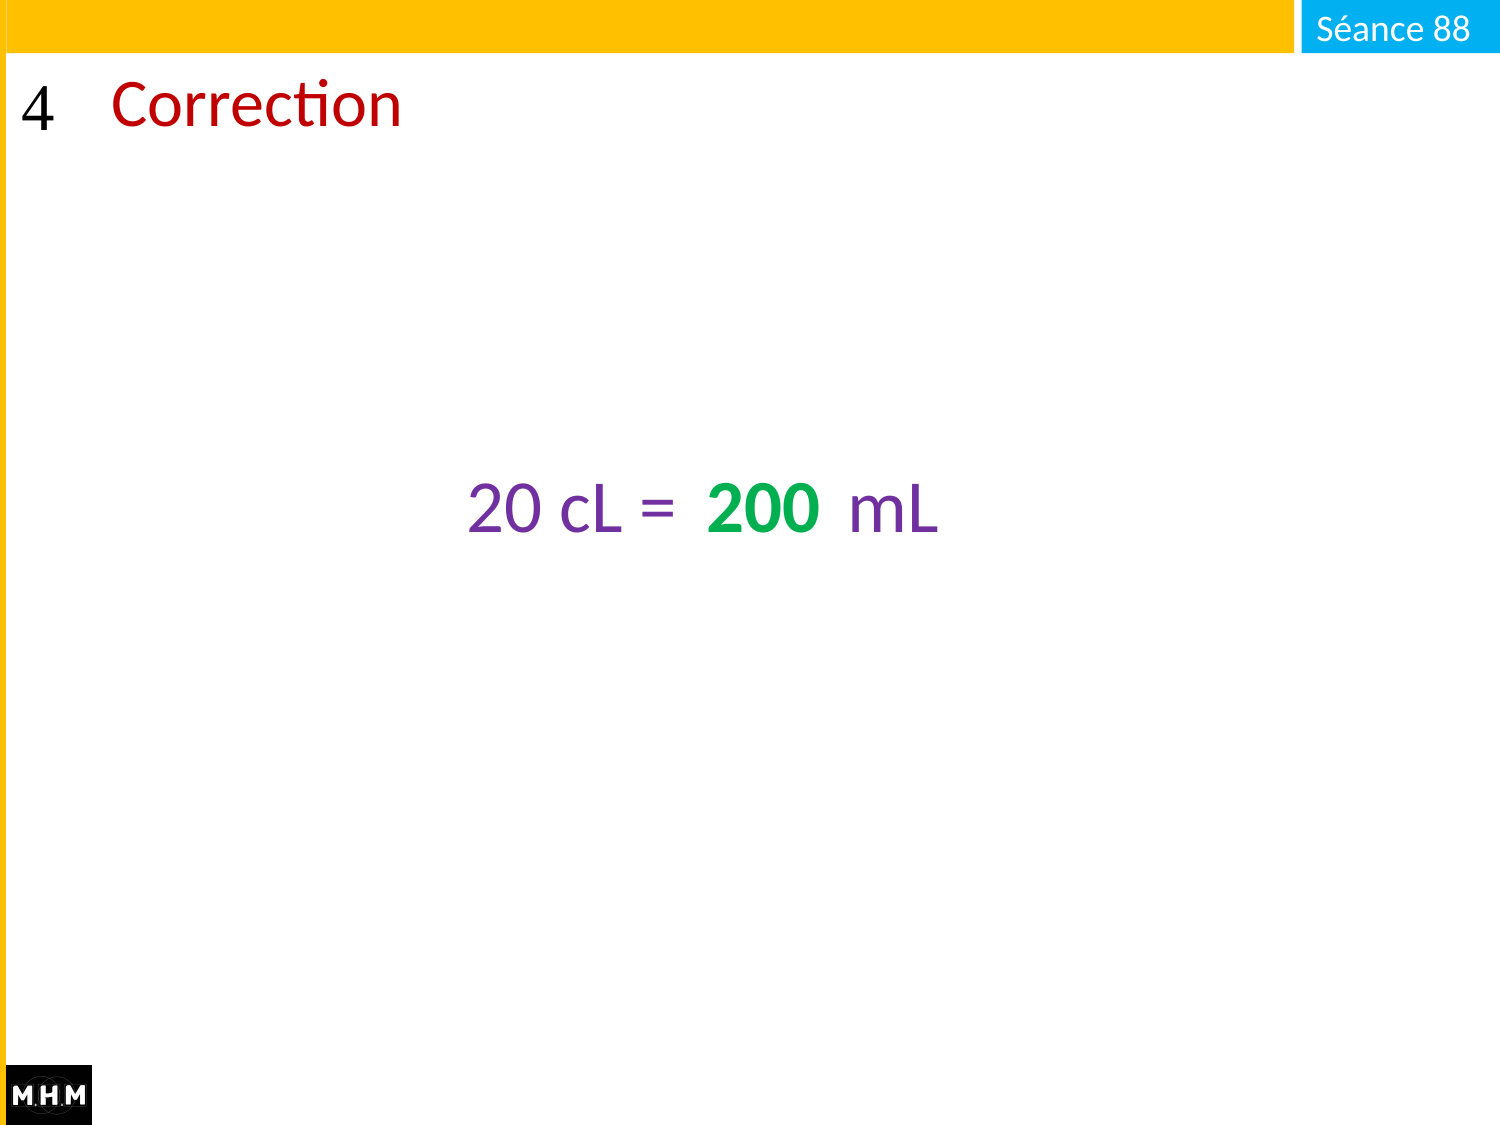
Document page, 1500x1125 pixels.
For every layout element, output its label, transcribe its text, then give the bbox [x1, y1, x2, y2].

text_box 20 cL = … mL [845, 449, 1211, 555]
picture [6, 1065, 92, 1125]
title Correction [96, 60, 1391, 150]
text_box 200 [692, 449, 845, 555]
text_box 20 cL = … mL [451, 449, 692, 555]
